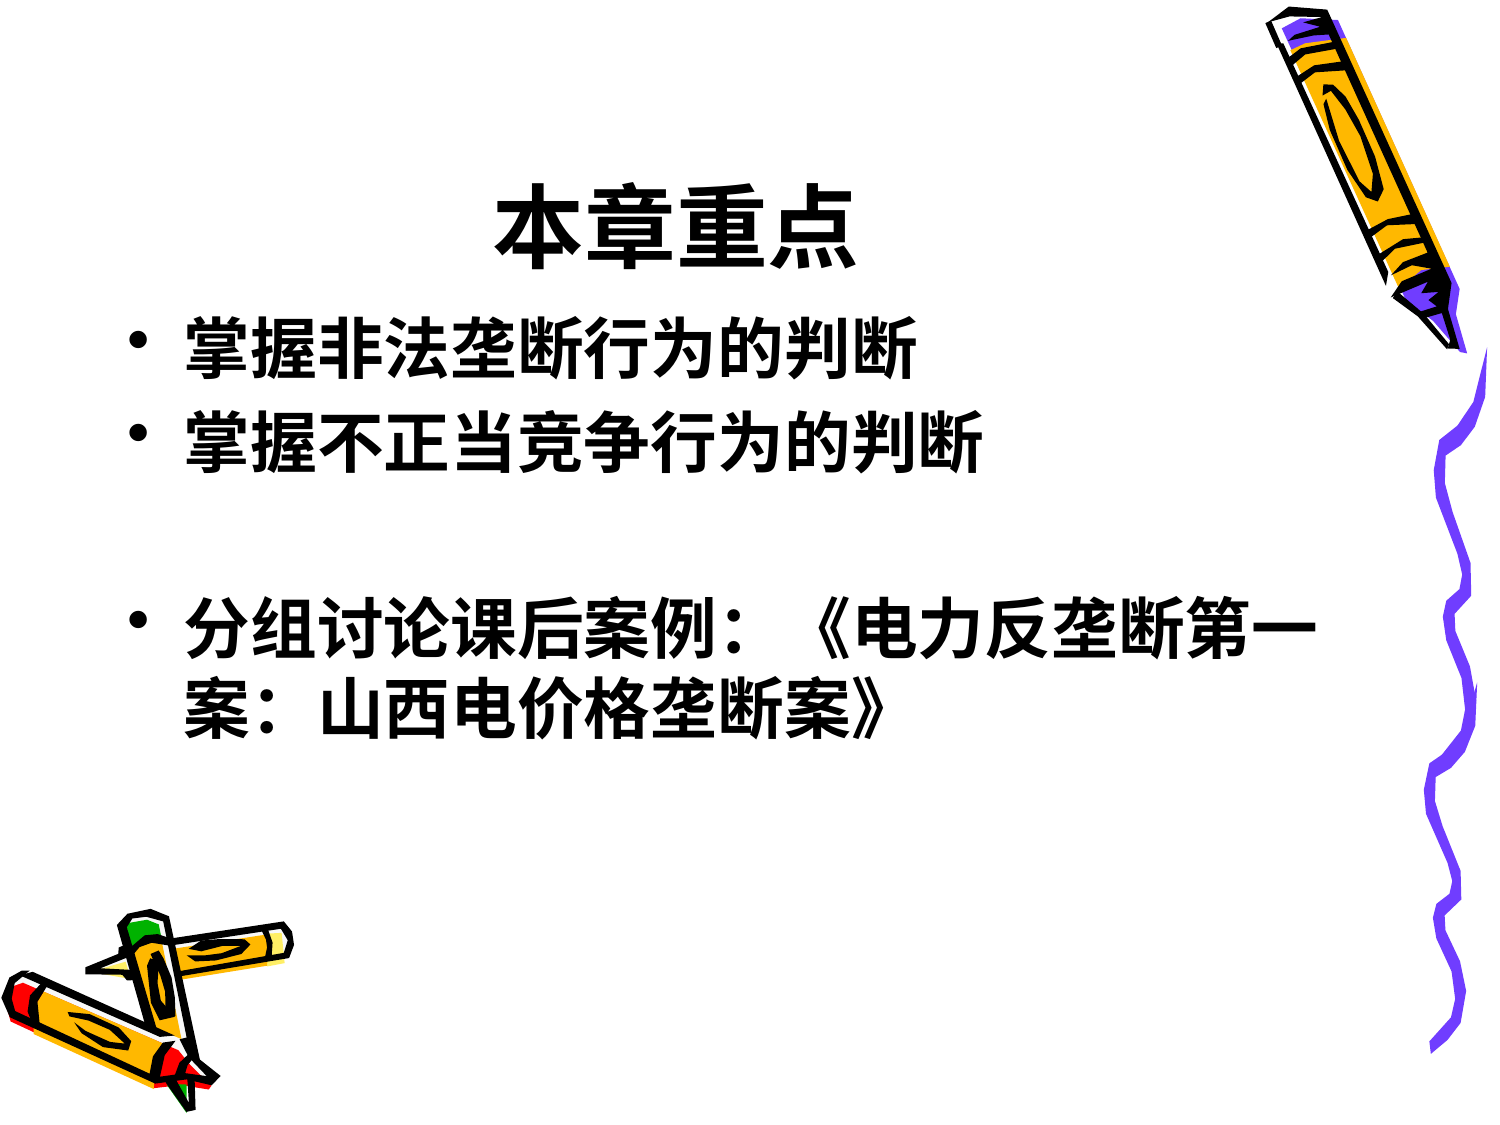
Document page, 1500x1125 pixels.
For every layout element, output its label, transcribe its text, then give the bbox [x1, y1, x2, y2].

list 掌握非法垄断行为的判断 掌握不正当竞争行为的判断 分组讨论课后案例：《电力反垄断第一案：山西电价格垄断案》 [112, 299, 1376, 901]
title 本章重点 [112, 24, 1240, 288]
